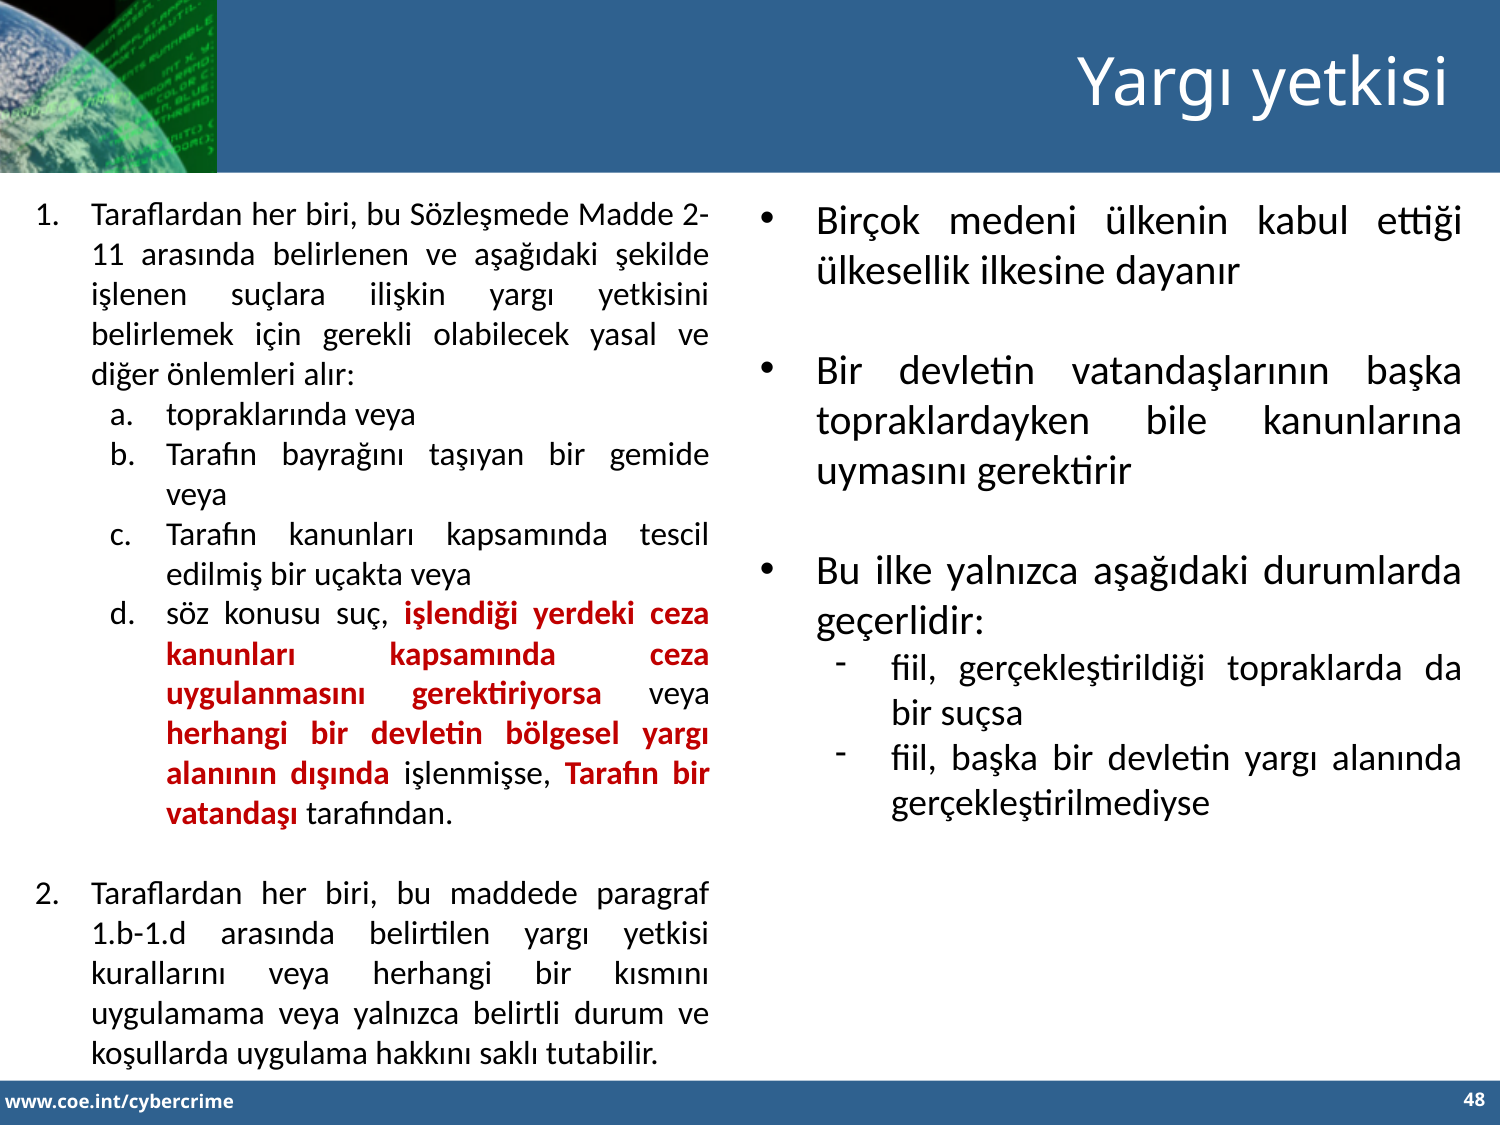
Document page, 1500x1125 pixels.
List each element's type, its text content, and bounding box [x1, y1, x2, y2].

text_box Yargı yetkisi [230, 31, 1483, 126]
text_box Birçok medeni ülkenin kabul ettiği ülkesellik ilkesine dayanır Bir devletin vatandaşlarının başka topraklardayken bile kanunlarına uymasını gerektirir Bu ilke yalnızca aşağıdaki durumlarda geçerlidir: fiil, gerçekleştirildiği topraklarda da bir suçsa fiil, başka bir devletin yargı alanında gerçekleştirilmediyse [745, 185, 1478, 831]
picture [0, 0, 217, 173]
text_box Taraflardan her biri, bu Sözleşmede Madde 2-11 arasında belirlenen ve aşağıdaki şekilde işlenen suçlara ilişkin yargı yetkisini belirlemek için gerekli olabilecek yasal ve diğer önlemleri alır: topraklarında veya Tarafın bayrağını taşıyan bir gemide veya Tarafın kanunları kapsamında tescil edilmiş bir uçakta veya söz konusu suç, işlendiği yerdeki ceza kanunları kapsamında ceza uygulanmasını gerektiriyorsa veya herhangi bir devletin bölgesel yargı alanının dışında işlenmişse, Tarafın bir vatandaşı tarafından. Taraflardan her biri, bu maddede paragraf 1.b-1.d arasında belirtilen yargı yetkisi kurallarını veya herhangi bir kısmını uygulamama veya yalnızca belirtli durum ve koşullarda uygulama hakkını saklı tutabilir. [19, 185, 726, 1079]
